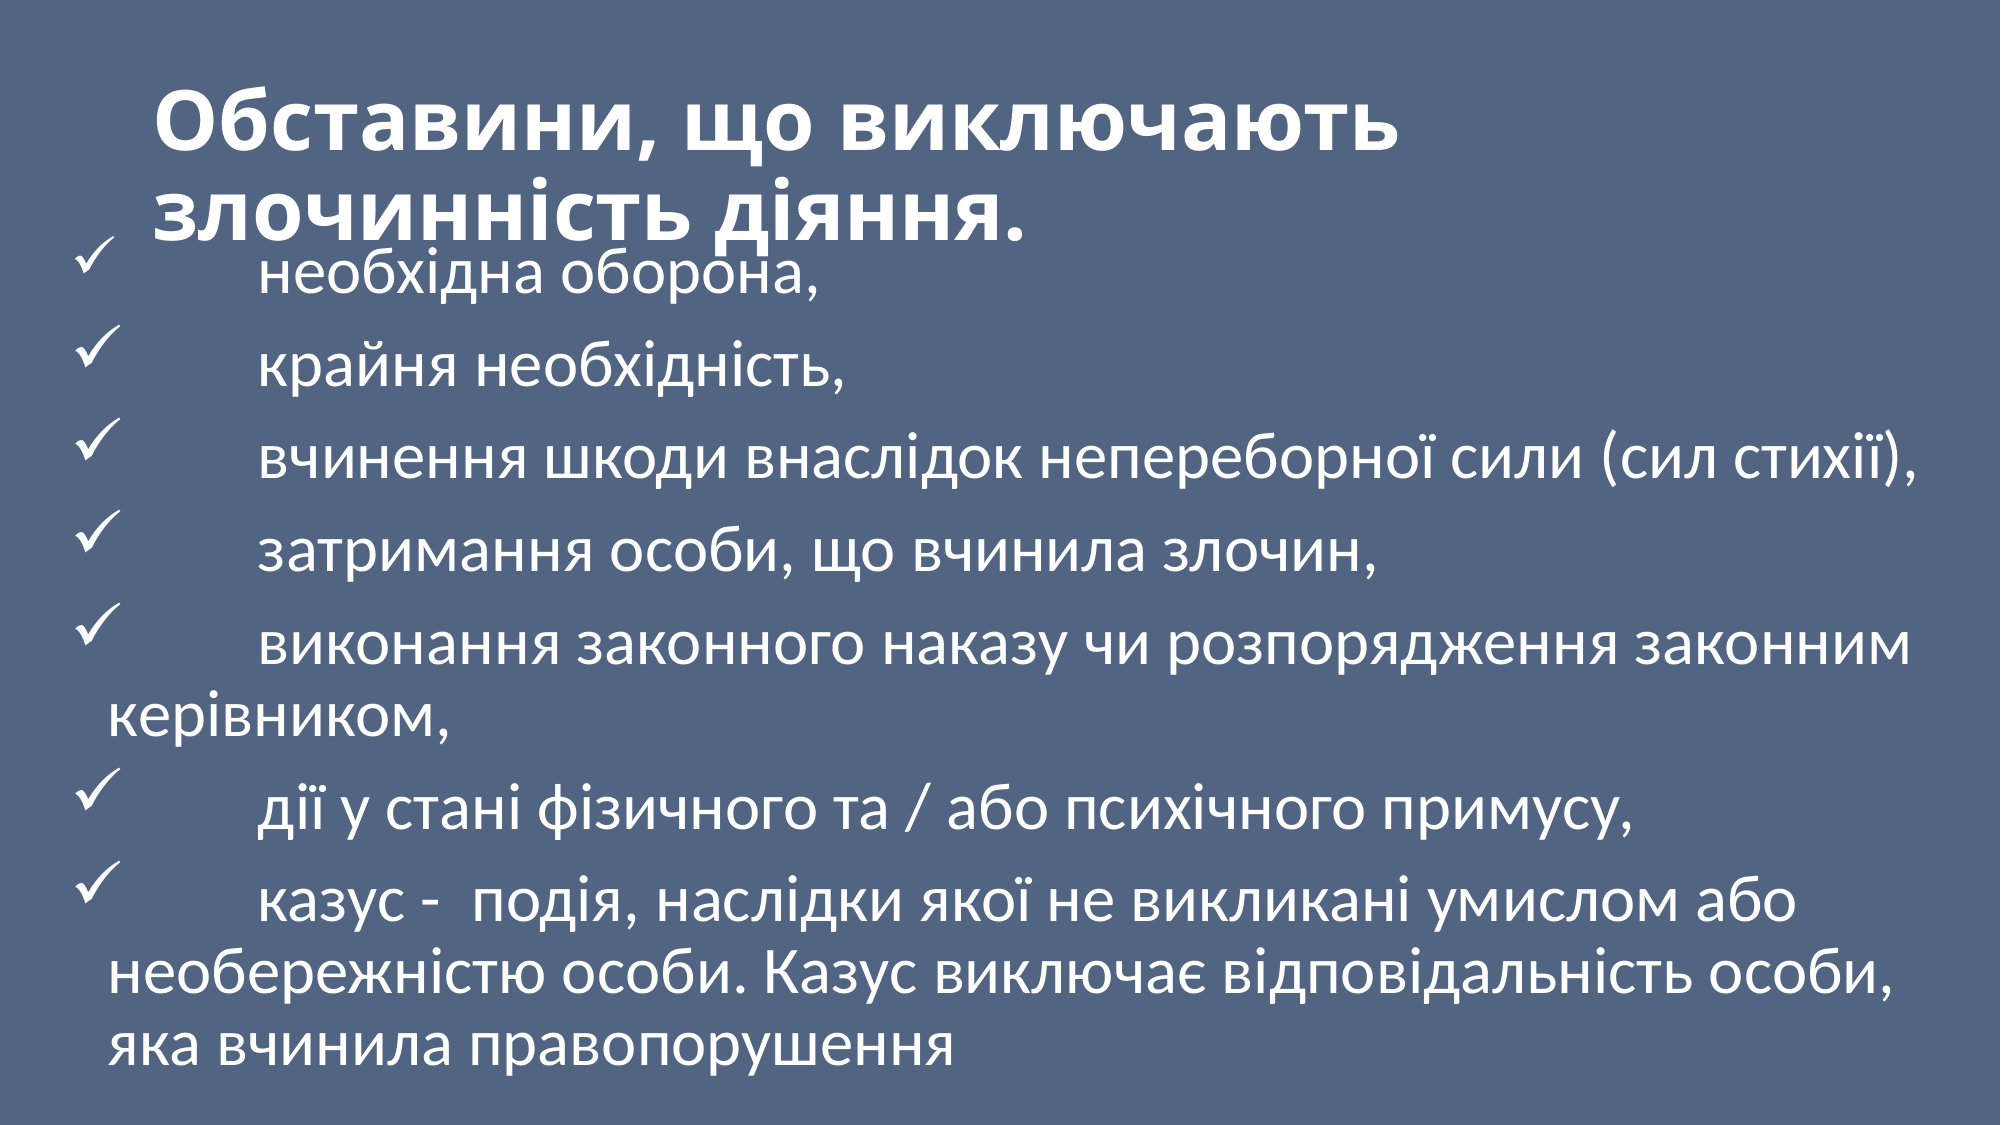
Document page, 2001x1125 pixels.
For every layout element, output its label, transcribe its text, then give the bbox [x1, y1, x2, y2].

list необхідна оборона, крайня необхідність, вчинення шкоди внаслідок непереборної сили (сил стихії), затримання особи, що вчинила злочин, виконання законного наказу чи розпорядження законним керівником, дії у стані фізичного та / або психічного примусу, казус - подія, наслідки якої не викликані умислом або необережністю особи. Казус виключає відповідальність особи, яка вчинила правопорушення [55, 228, 1954, 1096]
title Обставини, що виключають злочинність діяння. [137, 59, 1863, 228]
